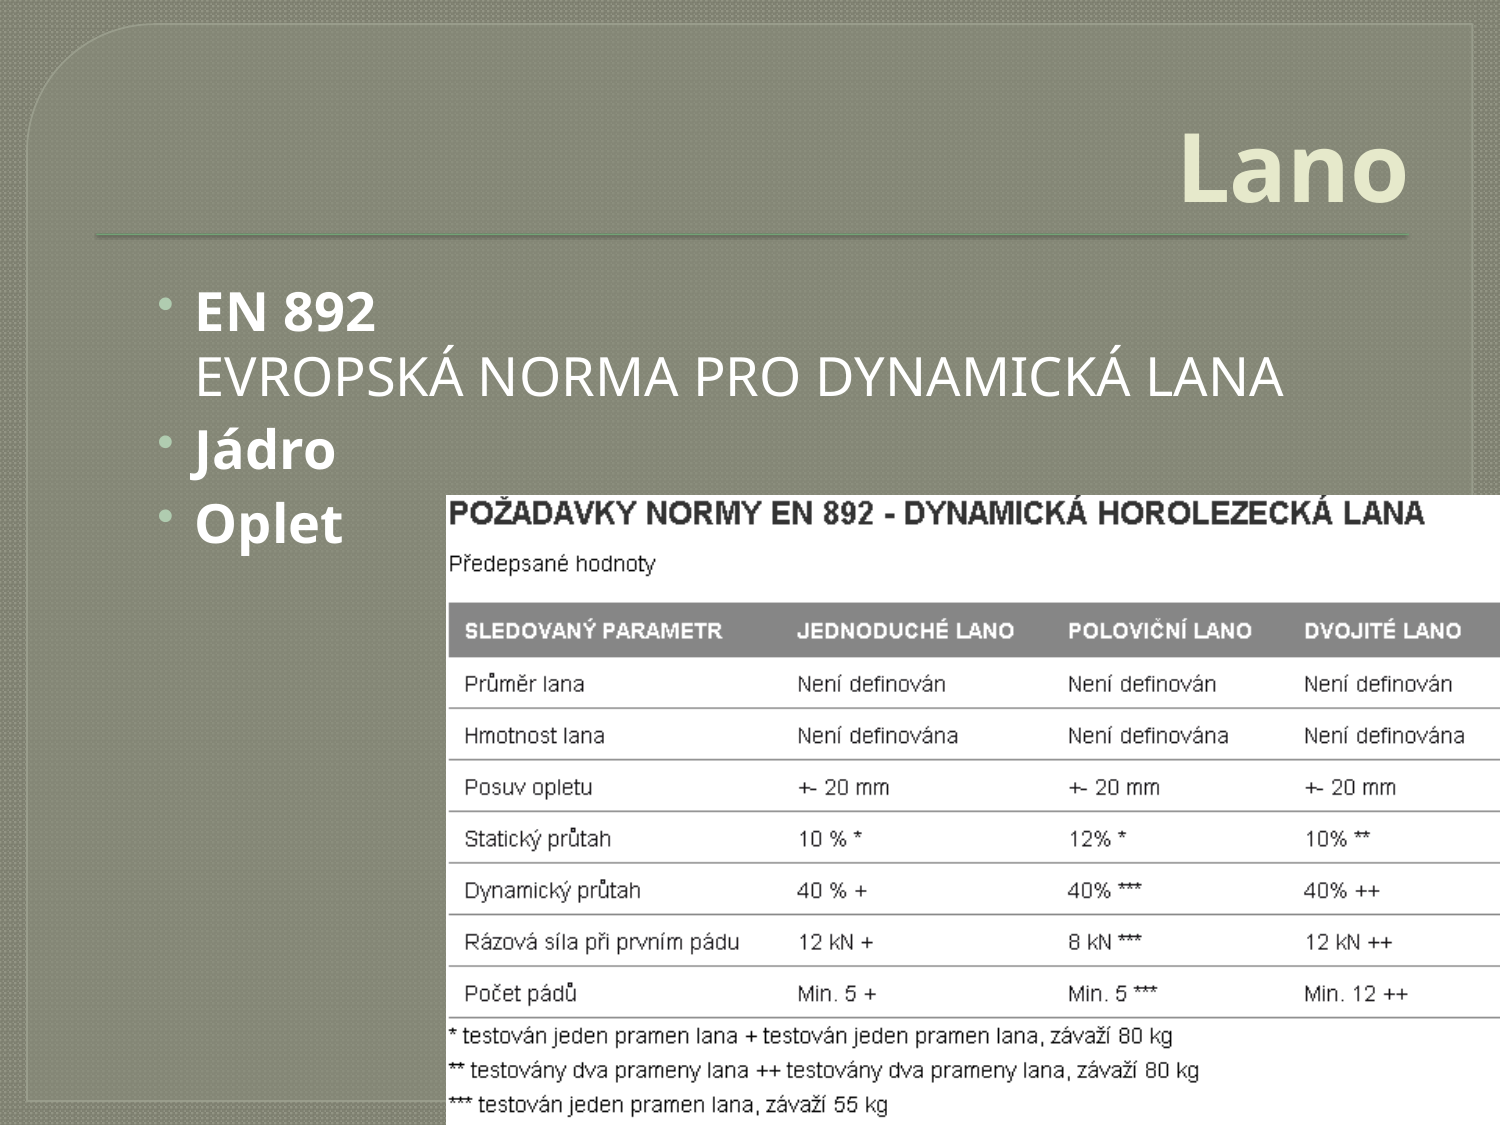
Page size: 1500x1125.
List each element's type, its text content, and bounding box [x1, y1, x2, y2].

picture [446, 495, 1500, 1125]
list EN 892 Evropská norma pro dynamická lana Jádro Oplet [75, 270, 1425, 1013]
title Lano [75, 41, 1425, 230]
